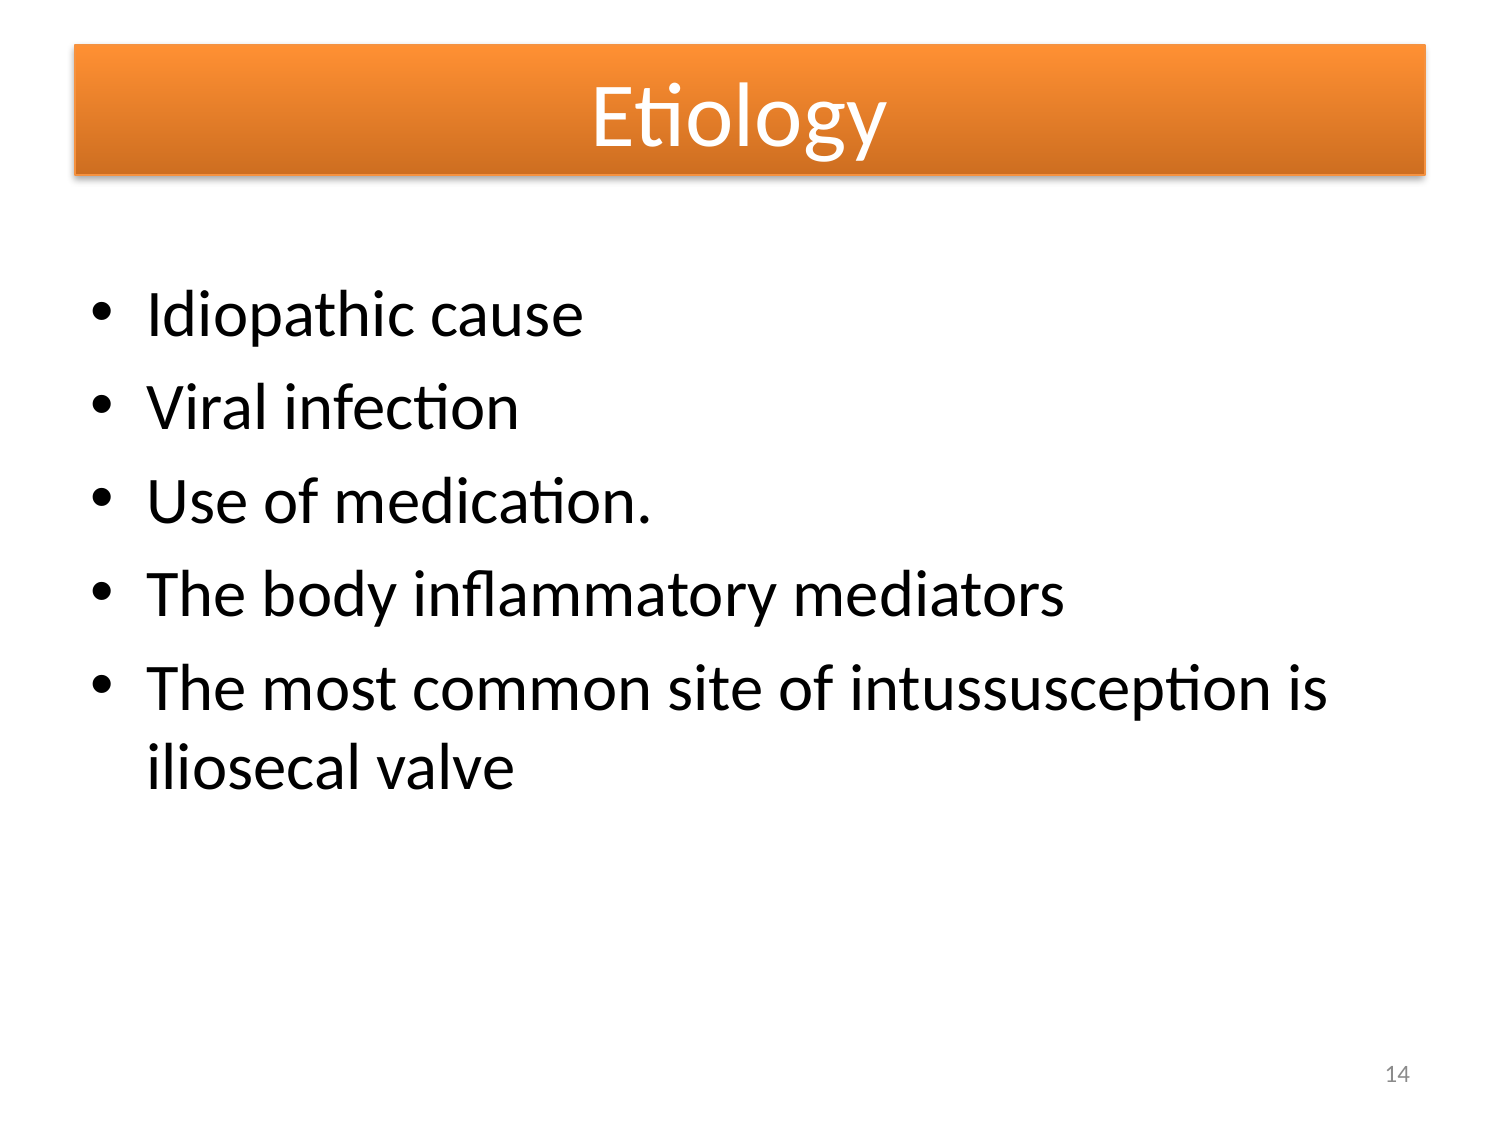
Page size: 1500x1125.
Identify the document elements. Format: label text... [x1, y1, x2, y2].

title Etiology [74, 44, 1426, 176]
list Idiopathic cause Viral infection Use of medication. The body inflammatory mediators The most common site of intussusception is iliosecal valve [75, 262, 1425, 1005]
slide_number 14 [1074, 1042, 1425, 1103]
